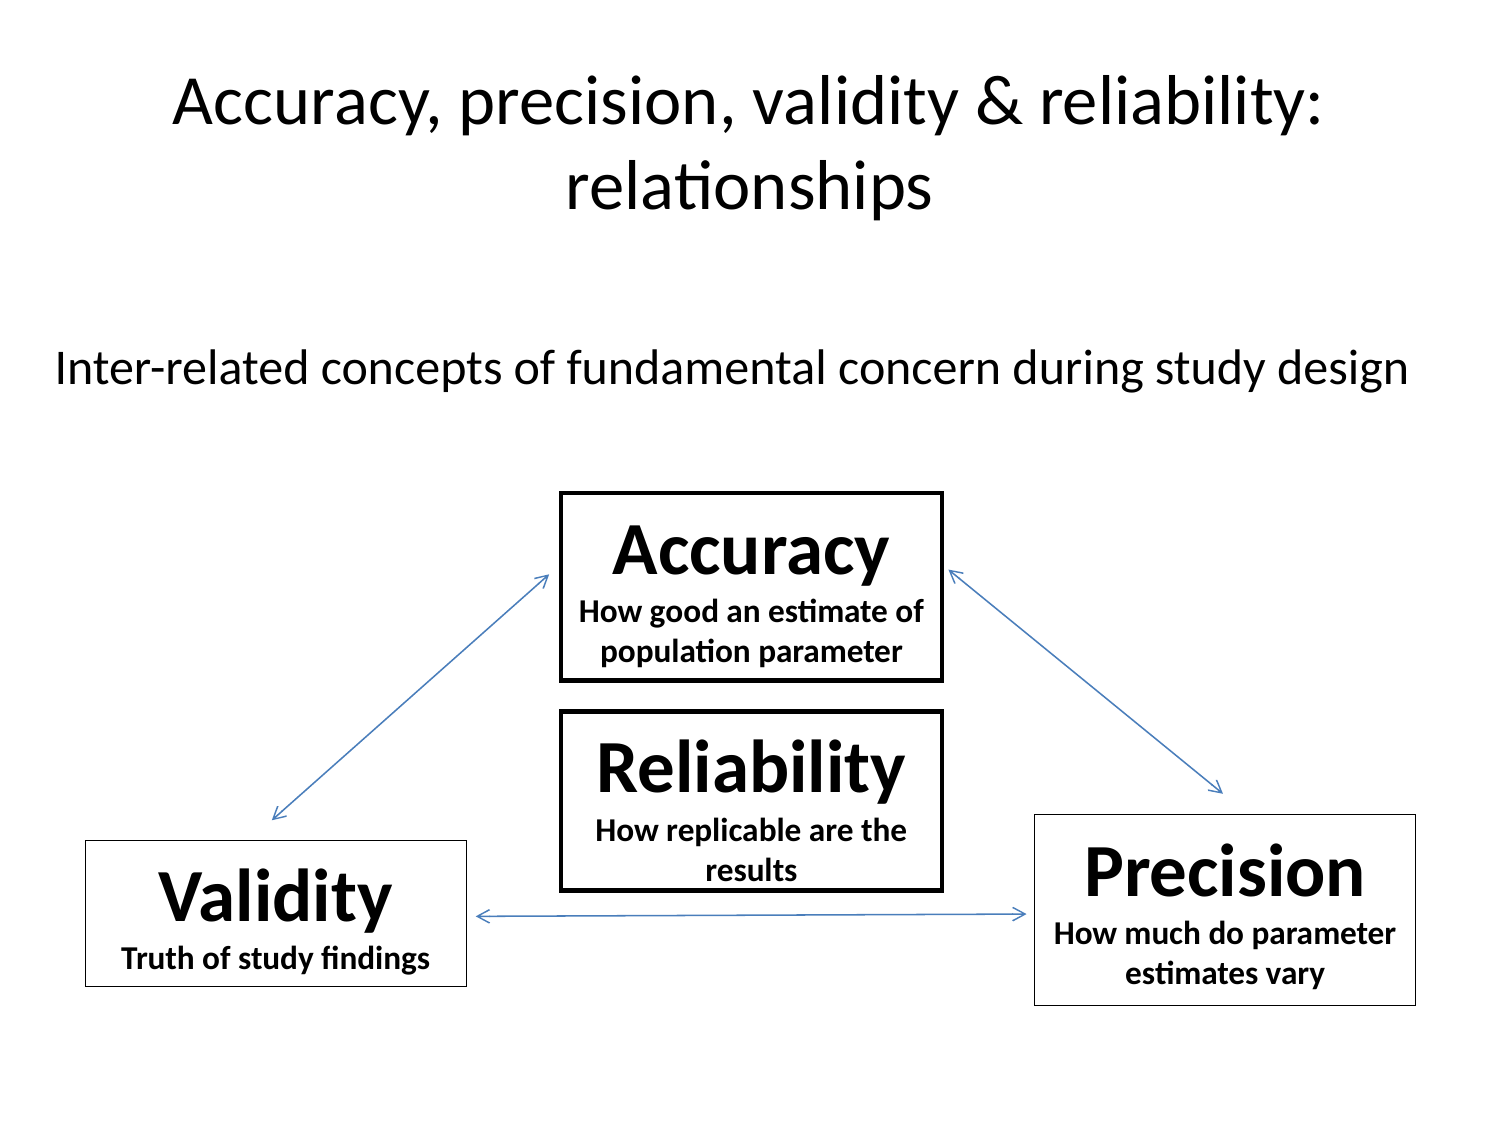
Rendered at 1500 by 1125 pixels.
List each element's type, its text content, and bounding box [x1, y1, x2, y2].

text_box Inter-related concepts of fundamental concern during study design [39, 326, 1458, 402]
text_box Precision How much do parameter estimates vary [1034, 814, 1416, 1006]
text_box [475, 913, 1027, 917]
title Accuracy, precision, validity & reliability: relationships [41, 45, 1459, 233]
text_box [948, 569, 1224, 794]
text_box Reliability How replicable are the results [560, 711, 943, 891]
text_box Validity Truth of study findings [85, 840, 467, 987]
text_box Accuracy How good an estimate of population parameter [560, 493, 943, 681]
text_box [271, 573, 550, 821]
